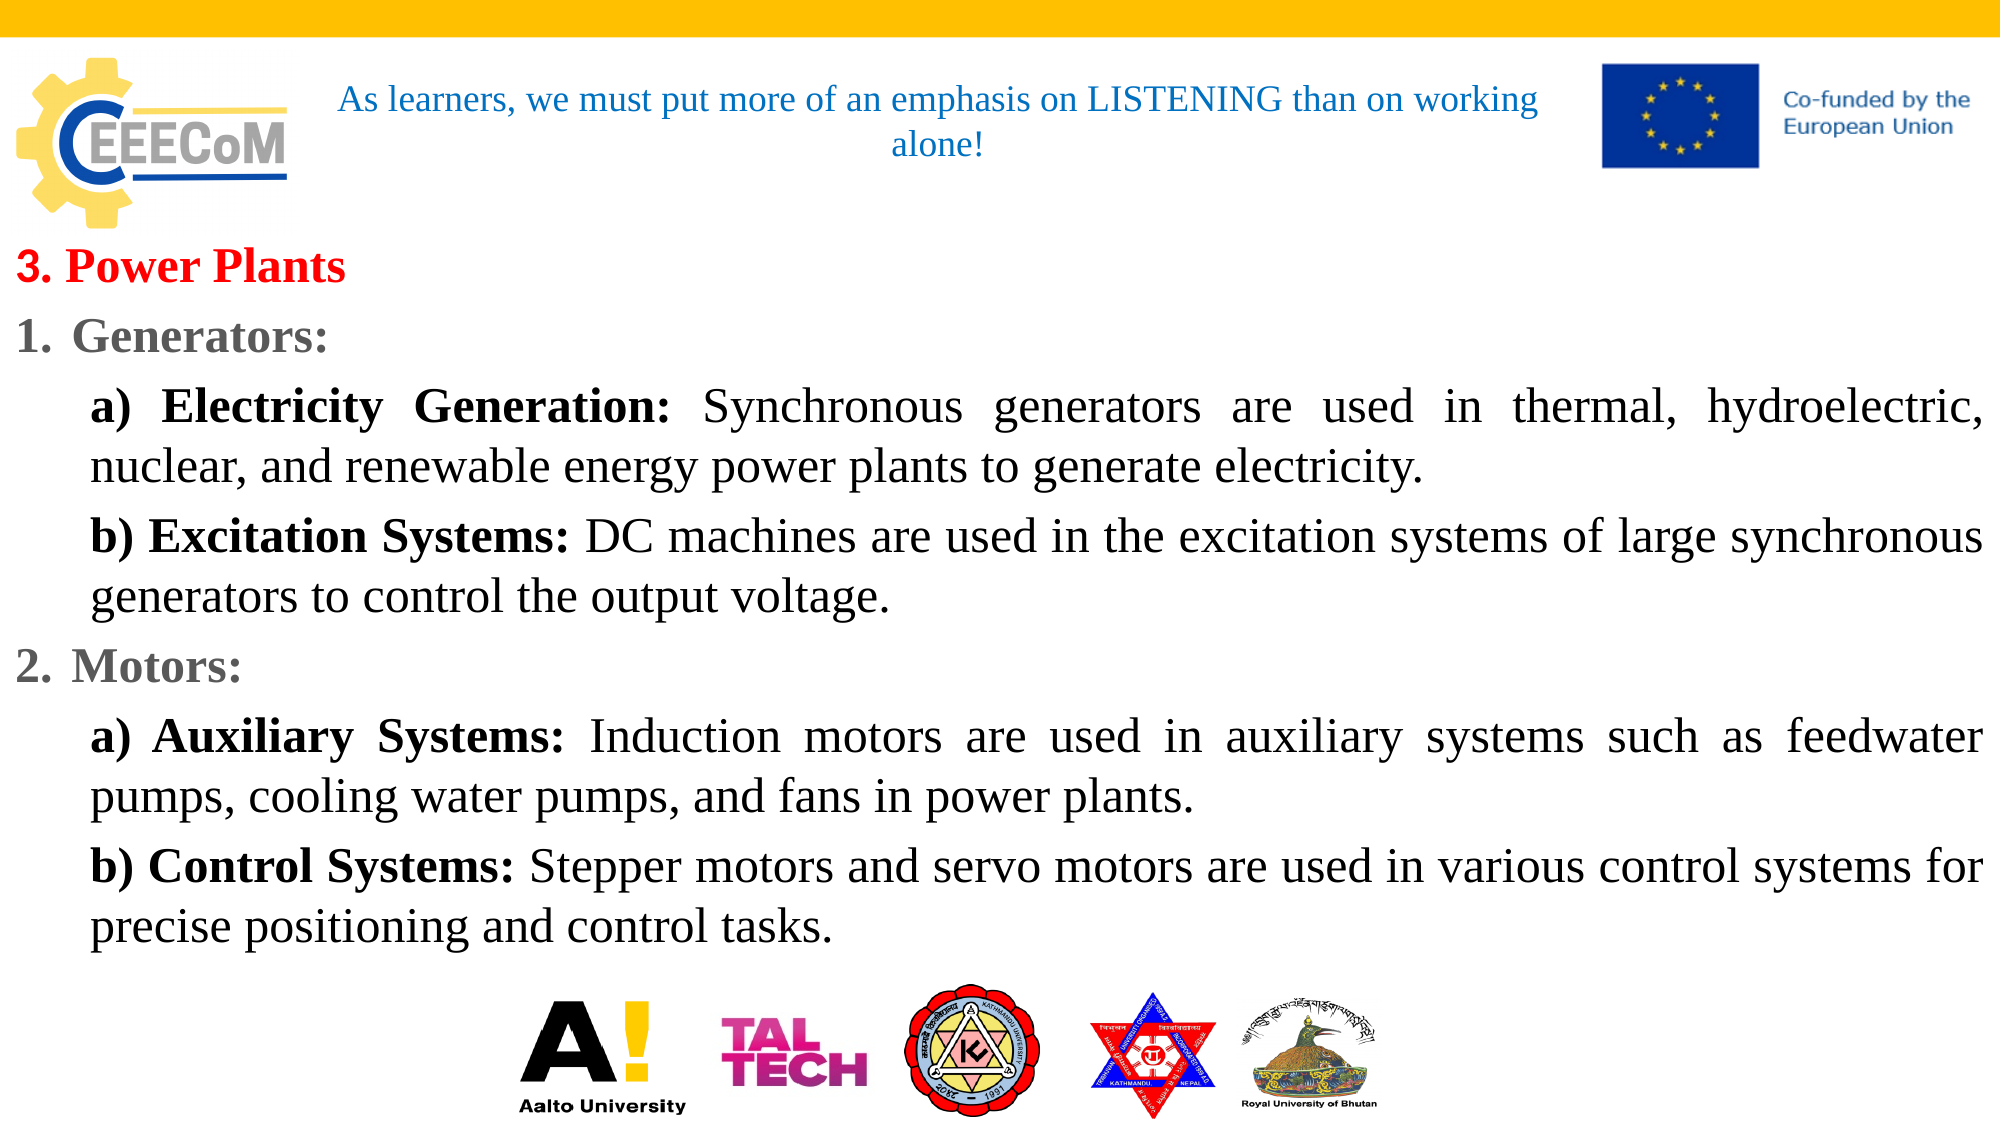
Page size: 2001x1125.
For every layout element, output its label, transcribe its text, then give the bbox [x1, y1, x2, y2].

title As learners, we must put more of an emphasis on LISTENING than on working alone! [312, 37, 1565, 201]
list 3. Power Plants Generators: a) Electricity Generation: Synchronous generators are used in thermal, hydroelectric, nuclear, and renewable energy power plants to generate electricity. b) Excitation Systems: DC machines are used in the excitation systems of large synchronous generators to control the output voltage. Motors: a) Auxiliary Systems: Induction motors are used in auxiliary systems such as feedwater pumps, cooling water pumps, and fans in power plants. b) Control Systems: Stepper motors and servo motors are used in various control systems for precise positioning and control tasks. [0, 224, 2000, 975]
picture [11, 50, 299, 224]
picture [512, 984, 1382, 1125]
picture [1595, 46, 2000, 181]
